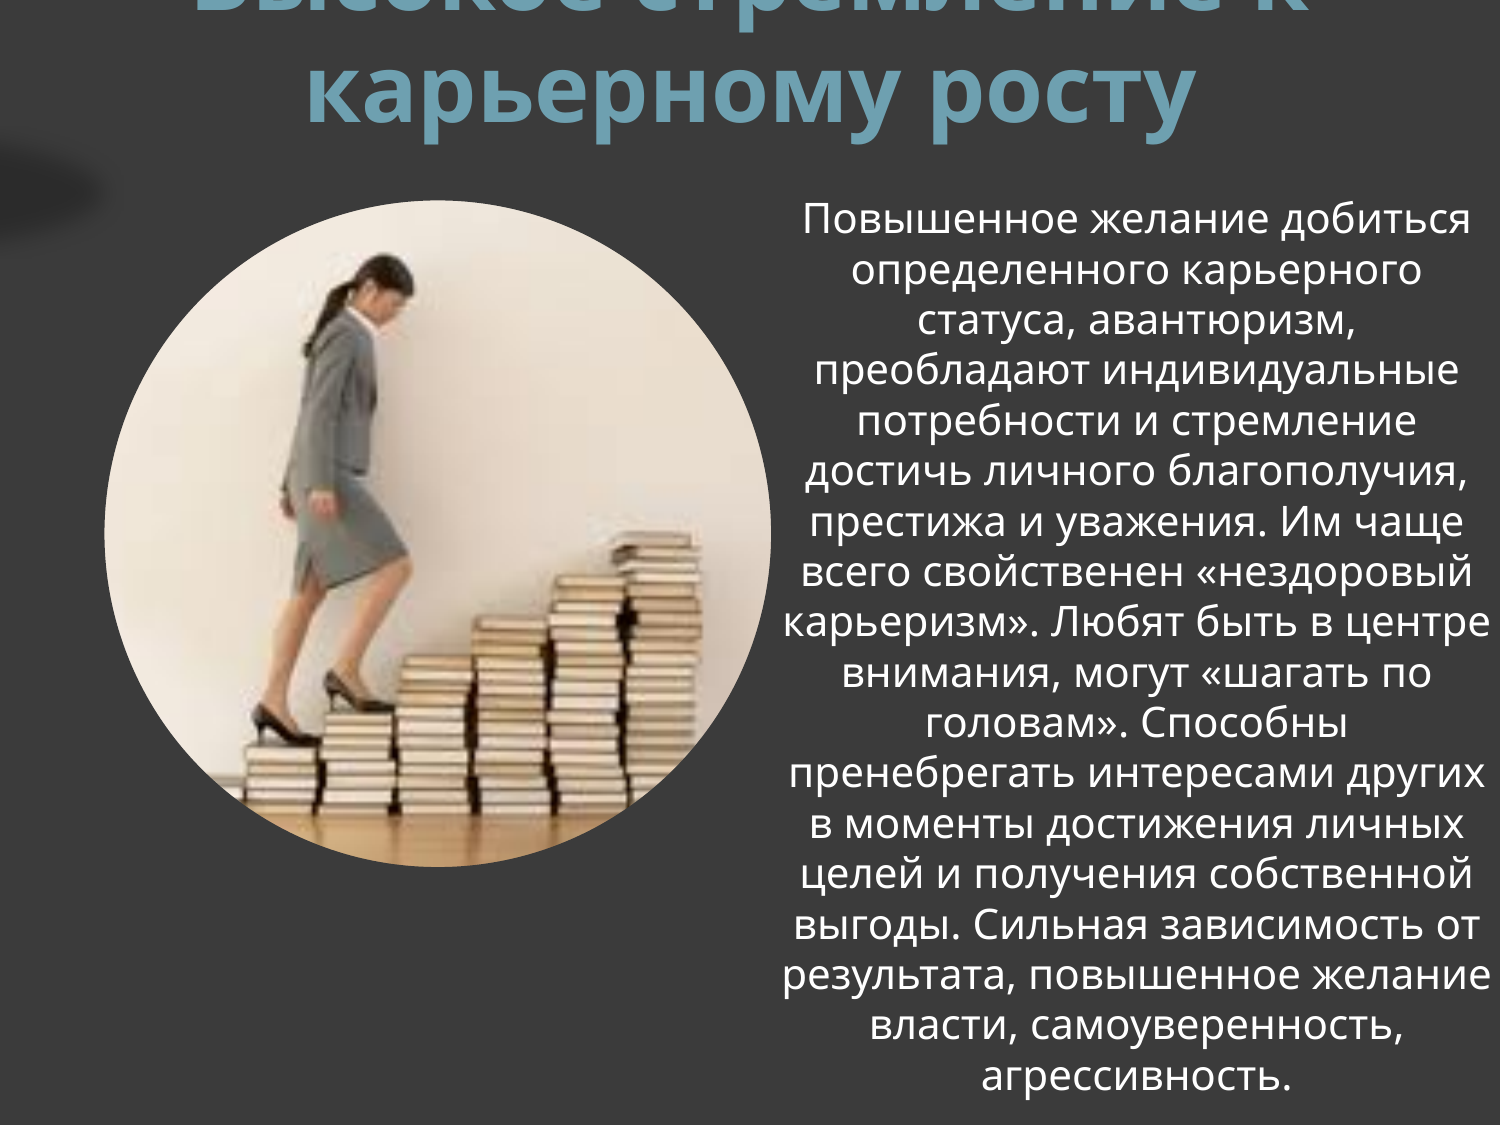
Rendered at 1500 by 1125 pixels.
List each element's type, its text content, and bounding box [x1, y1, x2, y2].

picture [100, 195, 776, 872]
title Высокое стремление к карьерному росту [0, 0, 1500, 149]
list Повышенное желание добиться определенного карьерного статуса, авантюризм, преобладают индивидуальные потребности и стремление достичь личного благополучия, престижа и уважения. Им чаще всего свойственен «нездоровый карьеризм». Любят быть в центре внимания, могут «шагать по головам». Способны пренебрегать интересами других в моменты достижения личных целей и получения собственной выгоды. Сильная зависимость от результата, повышенное желание власти, самоуверенность, агрессивность. [773, 184, 1500, 1125]
